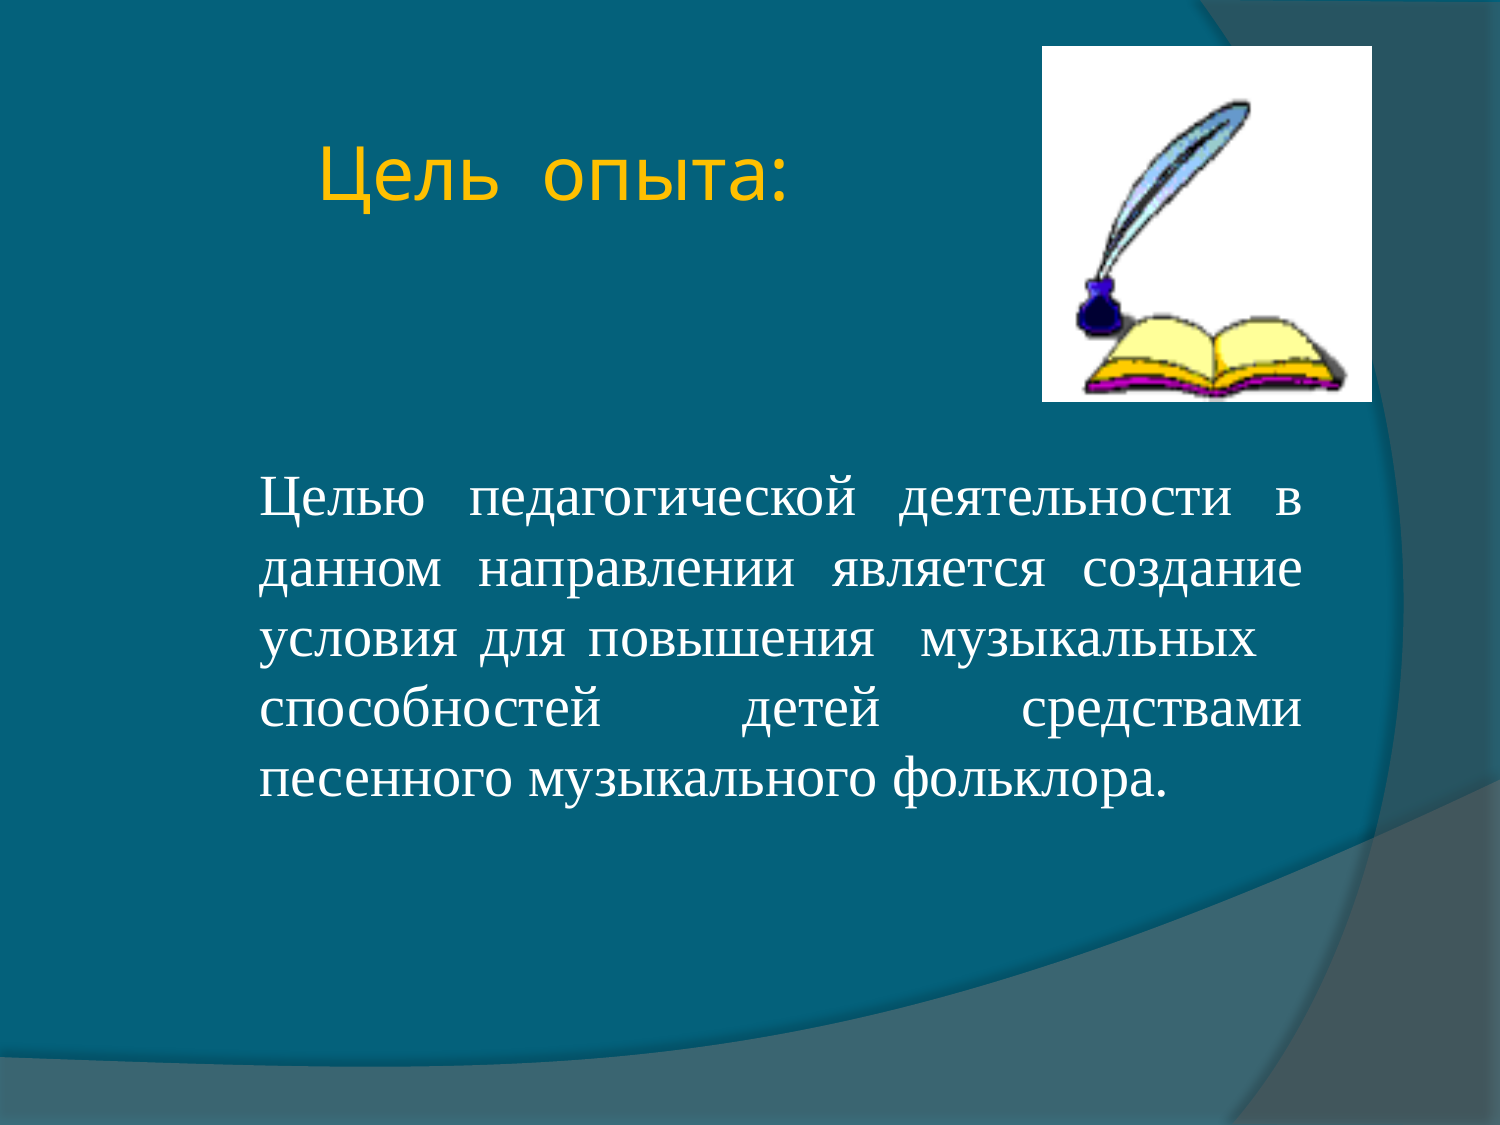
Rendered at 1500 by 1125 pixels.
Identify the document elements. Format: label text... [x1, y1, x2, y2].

picture [1043, 46, 1372, 401]
list Целью педагогической деятельности в данном направлении является создание условия для повышения музыкальных способностей детей средствами песенного музыкального фольклора. [175, 445, 1319, 926]
title Цель опыта: [128, 68, 997, 272]
